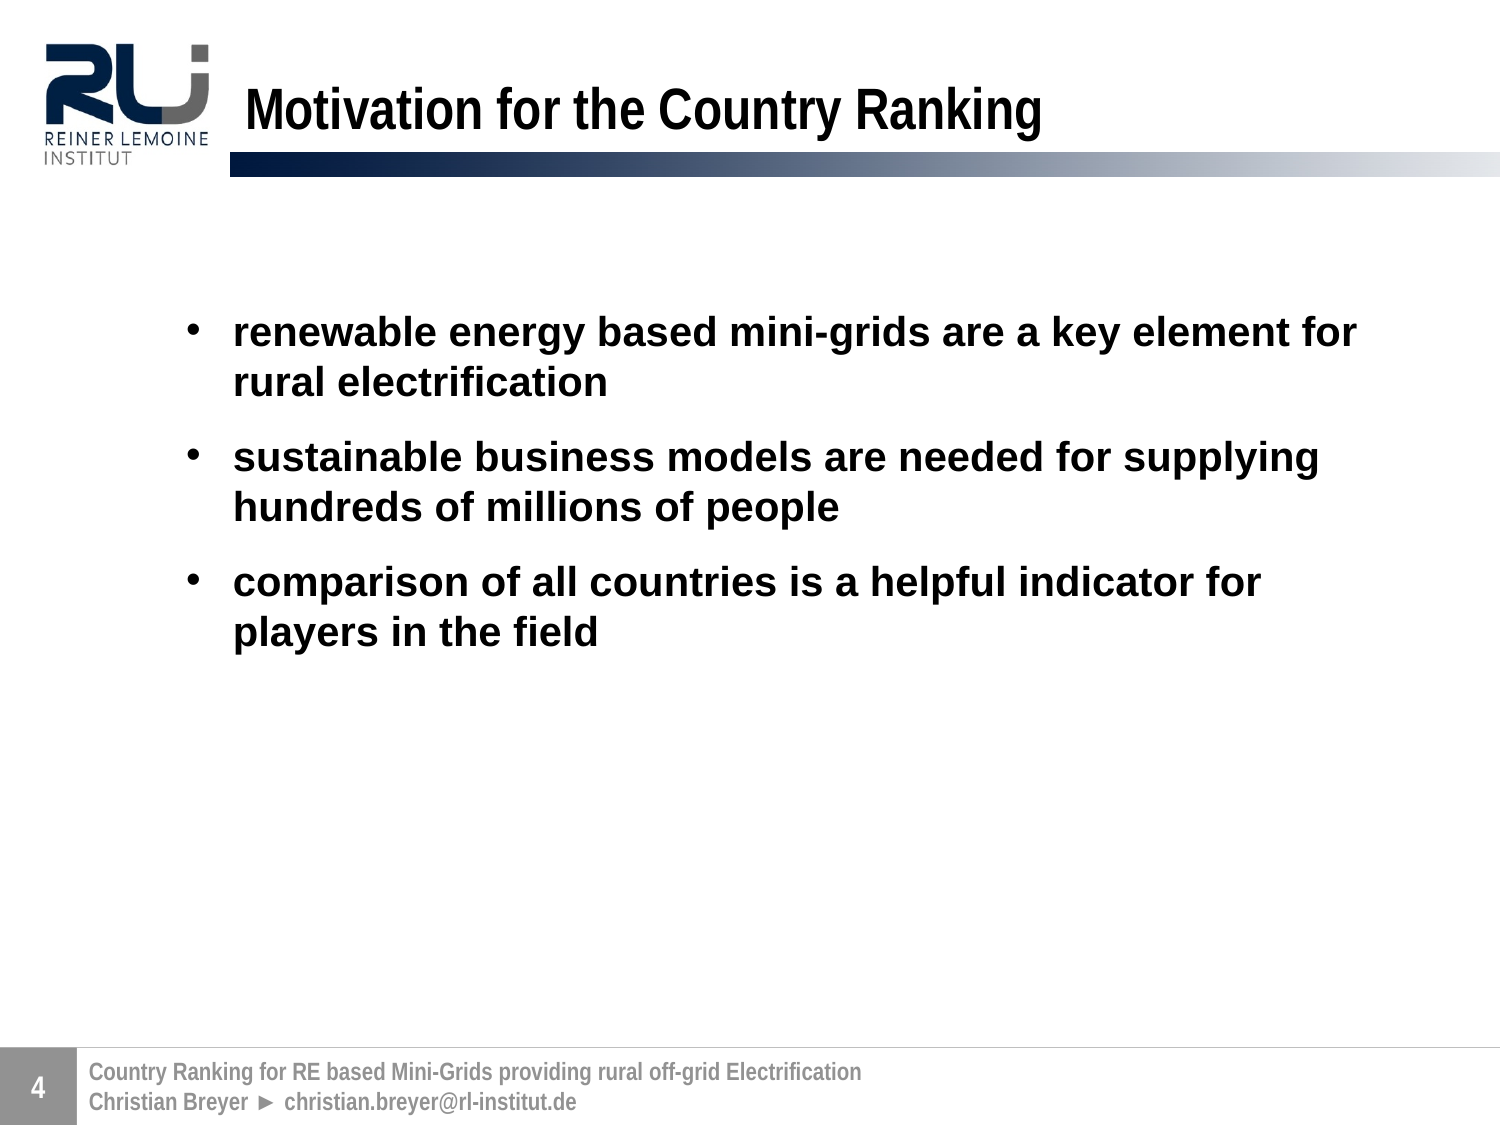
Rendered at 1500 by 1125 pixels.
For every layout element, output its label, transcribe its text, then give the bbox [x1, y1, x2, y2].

picture [44, 43, 210, 166]
text_box renewable energy based mini-grids are a key element for rural electrification sustainable business models are needed for supplying hundreds of millions of people comparison of all countries is a helpful indicator for players in the field [171, 297, 1404, 812]
text_box Motivation for the Country Ranking [230, 45, 1459, 149]
picture [230, 152, 1500, 177]
